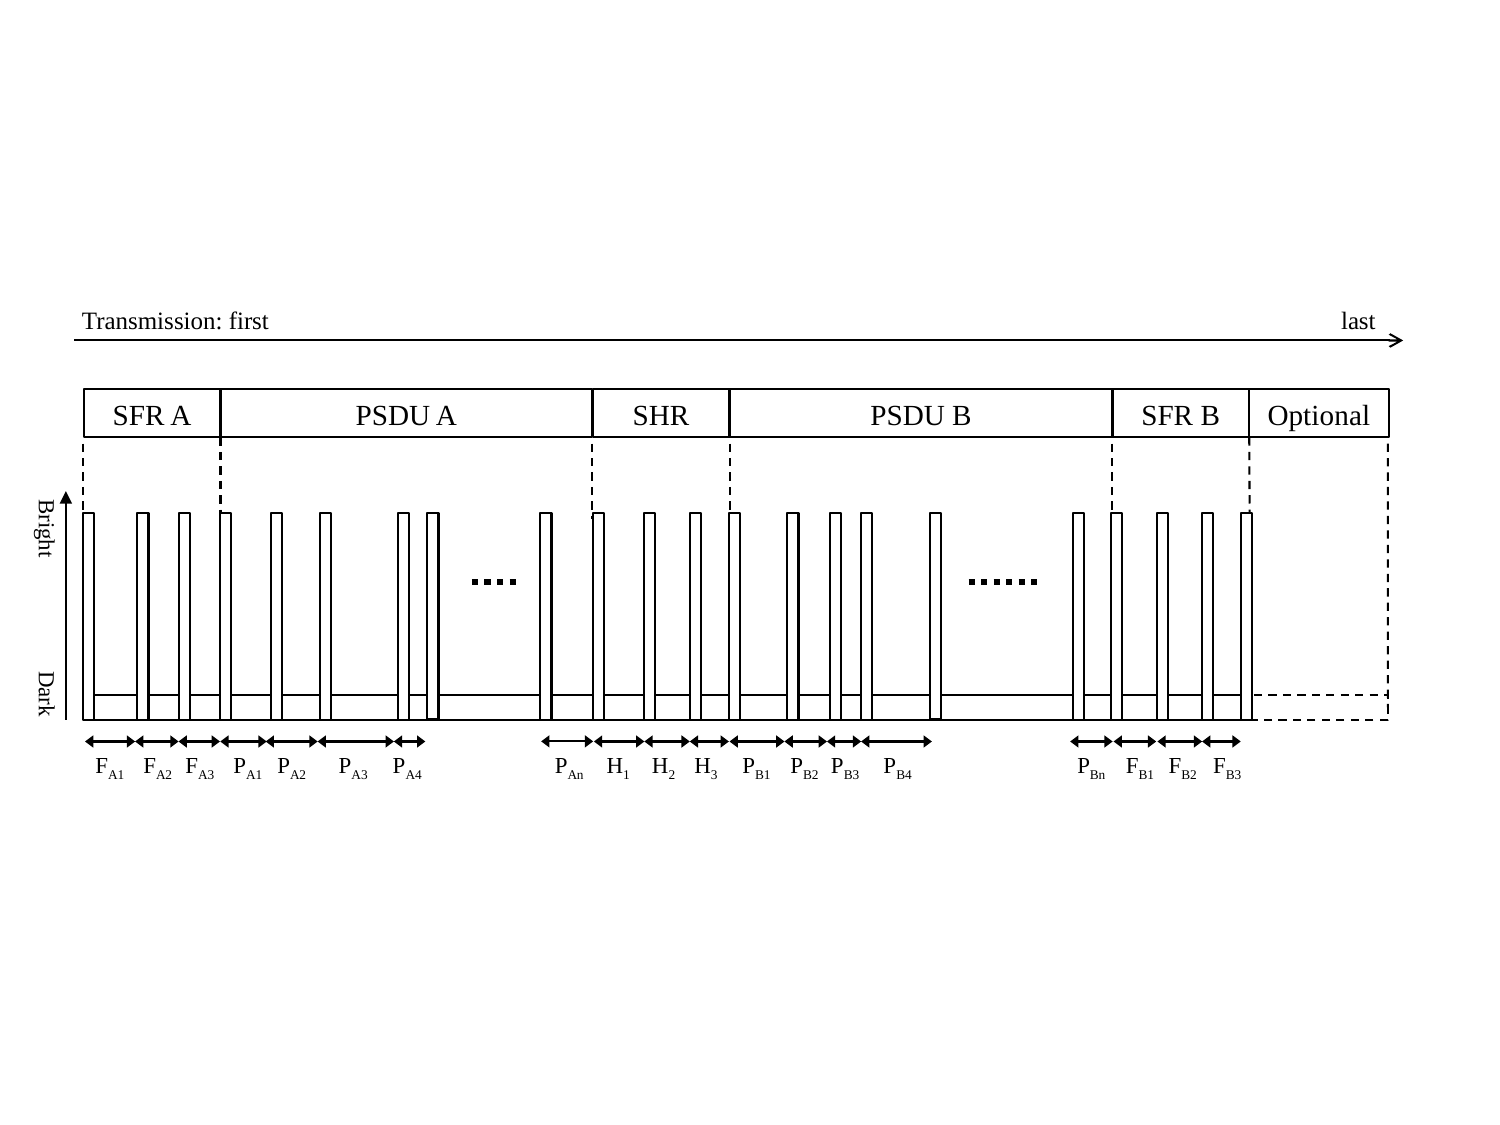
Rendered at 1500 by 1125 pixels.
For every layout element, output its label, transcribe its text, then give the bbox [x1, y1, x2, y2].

text_box PB3 [816, 743, 868, 790]
text_box PA2 [262, 743, 322, 790]
text_box [728, 513, 740, 720]
text_box [689, 513, 701, 720]
text_box Transmission: first [67, 297, 285, 342]
text_box [270, 513, 282, 720]
text_box [219, 513, 232, 720]
text_box SFR A [83, 388, 221, 438]
text_box PA3 [323, 743, 378, 790]
text_box [930, 512, 942, 720]
text_box PSDU B [729, 388, 1112, 438]
text_box [137, 513, 149, 720]
text_box PSDU A [221, 388, 592, 438]
text_box [1240, 513, 1252, 720]
text_box [1111, 513, 1123, 720]
text_box [1202, 513, 1214, 720]
text_box [1072, 513, 1084, 720]
text_box FB2 [1153, 743, 1198, 790]
text_box H1 [599, 743, 637, 790]
text_box [540, 513, 552, 720]
text_box [397, 513, 409, 720]
text_box FB3 [1198, 743, 1257, 790]
text_box [787, 513, 799, 720]
text_box SFR B [1112, 388, 1250, 438]
text_box FB1 [1111, 743, 1153, 790]
text_box [592, 513, 604, 720]
text_box H2 [637, 743, 679, 790]
text_box PB4 [868, 743, 927, 790]
text_box PB2 [775, 743, 816, 790]
text_box [1156, 513, 1168, 720]
text_box FA3 [170, 743, 230, 790]
text_box [178, 513, 190, 720]
text_box [427, 512, 439, 720]
text_box [1251, 694, 1388, 721]
text_box FA1 [80, 743, 128, 790]
text_box last [1326, 297, 1391, 340]
text_box [82, 513, 94, 720]
text_box SHR [592, 388, 729, 438]
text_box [30, 484, 70, 733]
text_box FA2 [128, 743, 170, 790]
text_box PA1 [230, 743, 262, 790]
text_box [320, 513, 332, 720]
text_box H3 [679, 743, 727, 790]
text_box PB1 [727, 743, 775, 790]
text_box [861, 513, 873, 720]
text_box [644, 513, 656, 720]
text_box [84, 694, 1251, 721]
text_box PAn [539, 743, 599, 790]
text_box PBn [1062, 743, 1111, 790]
text_box Optional [1250, 388, 1389, 438]
text_box [829, 513, 841, 720]
text_box PA4 [378, 743, 437, 790]
